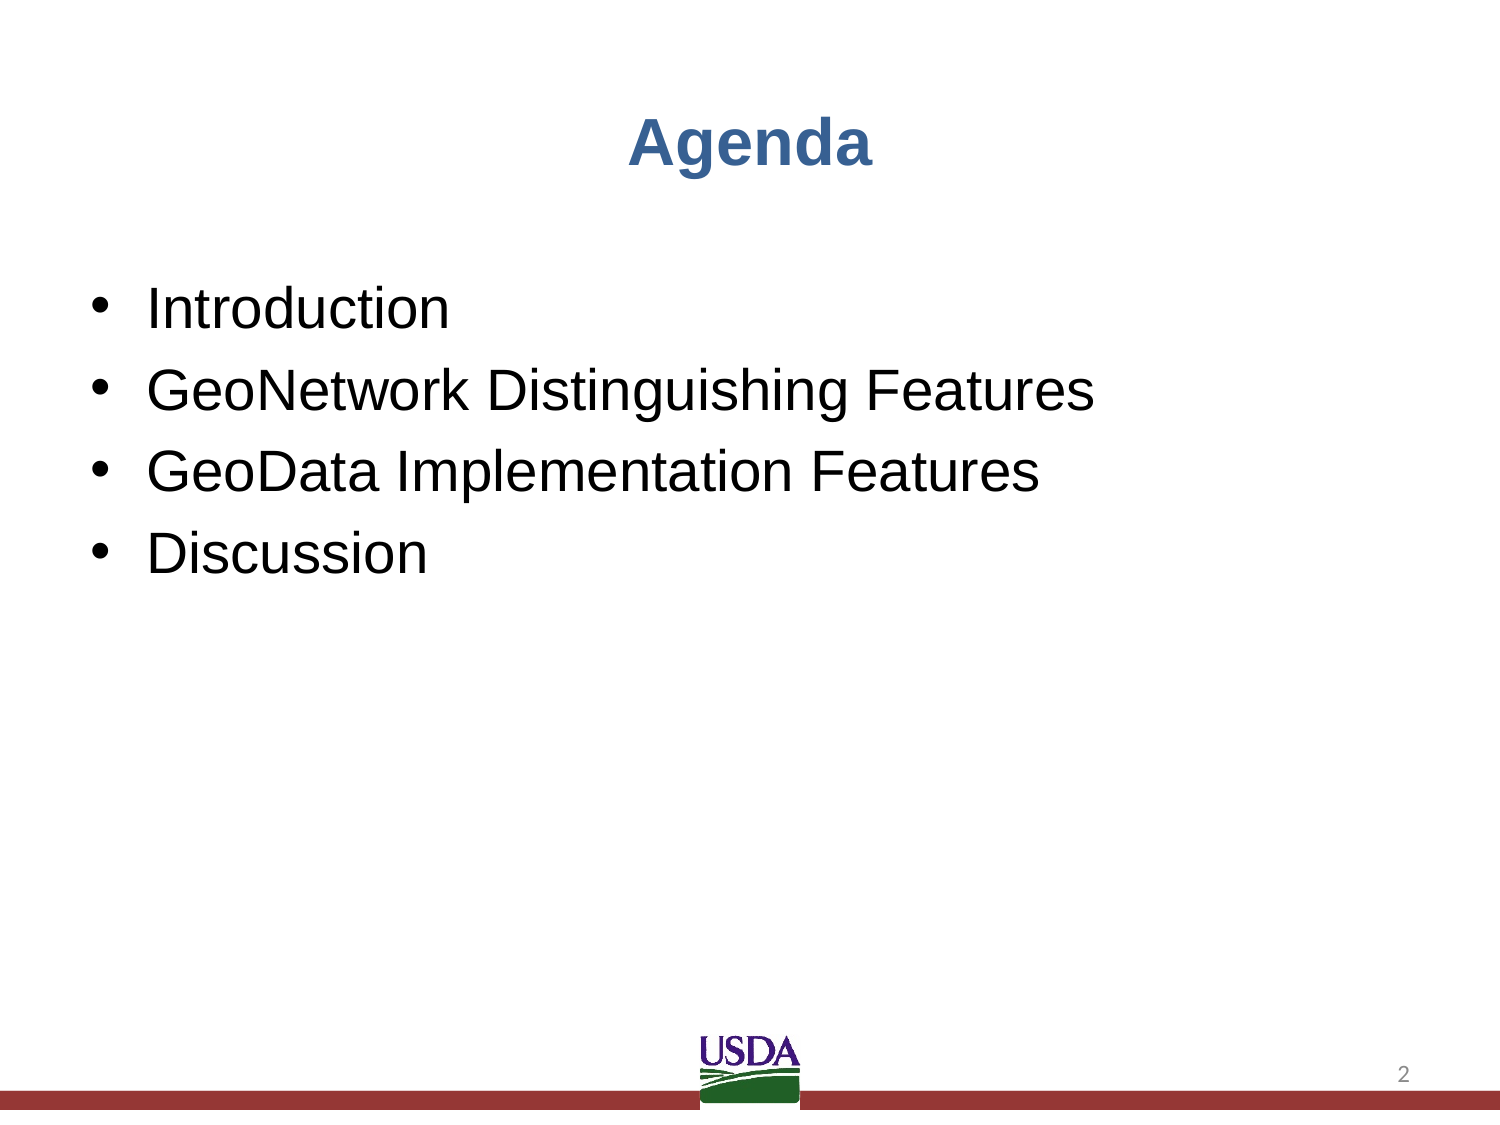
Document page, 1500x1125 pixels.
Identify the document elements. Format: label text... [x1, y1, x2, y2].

picture [699, 1034, 801, 1104]
slide_number 2 [1074, 1042, 1425, 1103]
list Introduction GeoNetwork Distinguishing Features GeoData Implementation Features Discussion [75, 262, 1425, 1005]
title Agenda [75, 45, 1425, 233]
